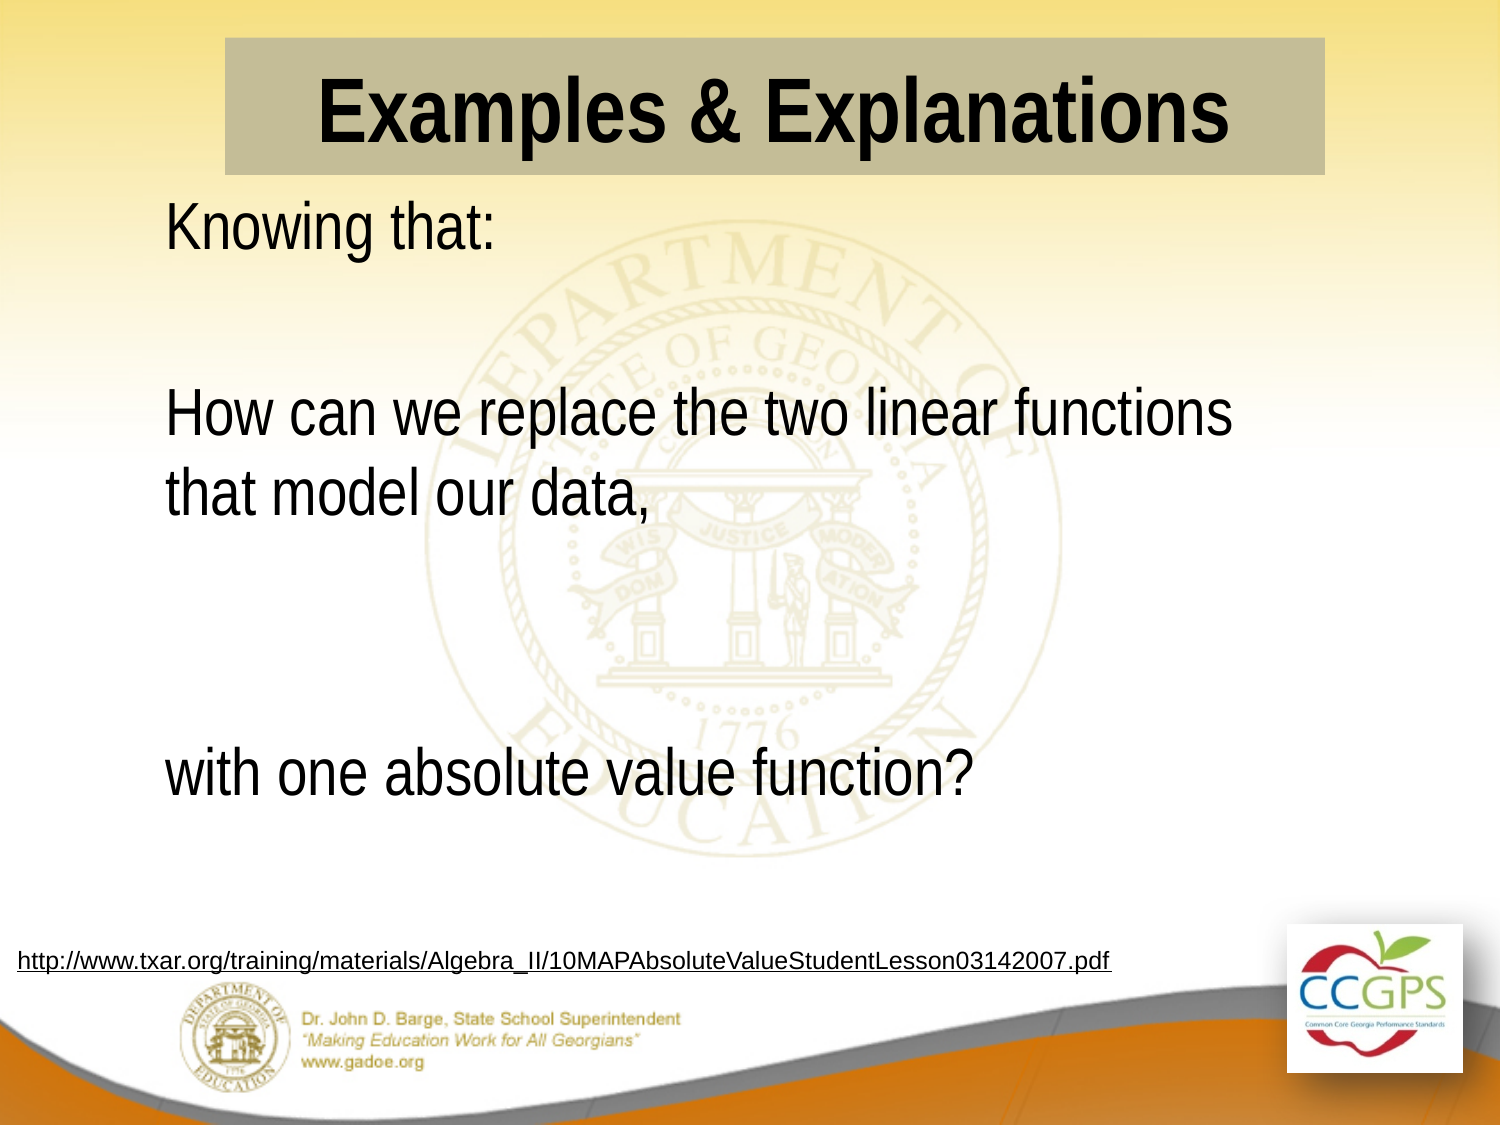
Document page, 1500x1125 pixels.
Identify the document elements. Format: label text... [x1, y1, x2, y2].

title Examples & Explanations [224, 37, 1326, 176]
picture [0, 0, 1500, 1125]
text_box http://www.txar.org/training/materials/Algebra_II/10MAPAbsoluteValueStudentLesson03142007.pdf [2, 937, 1127, 982]
